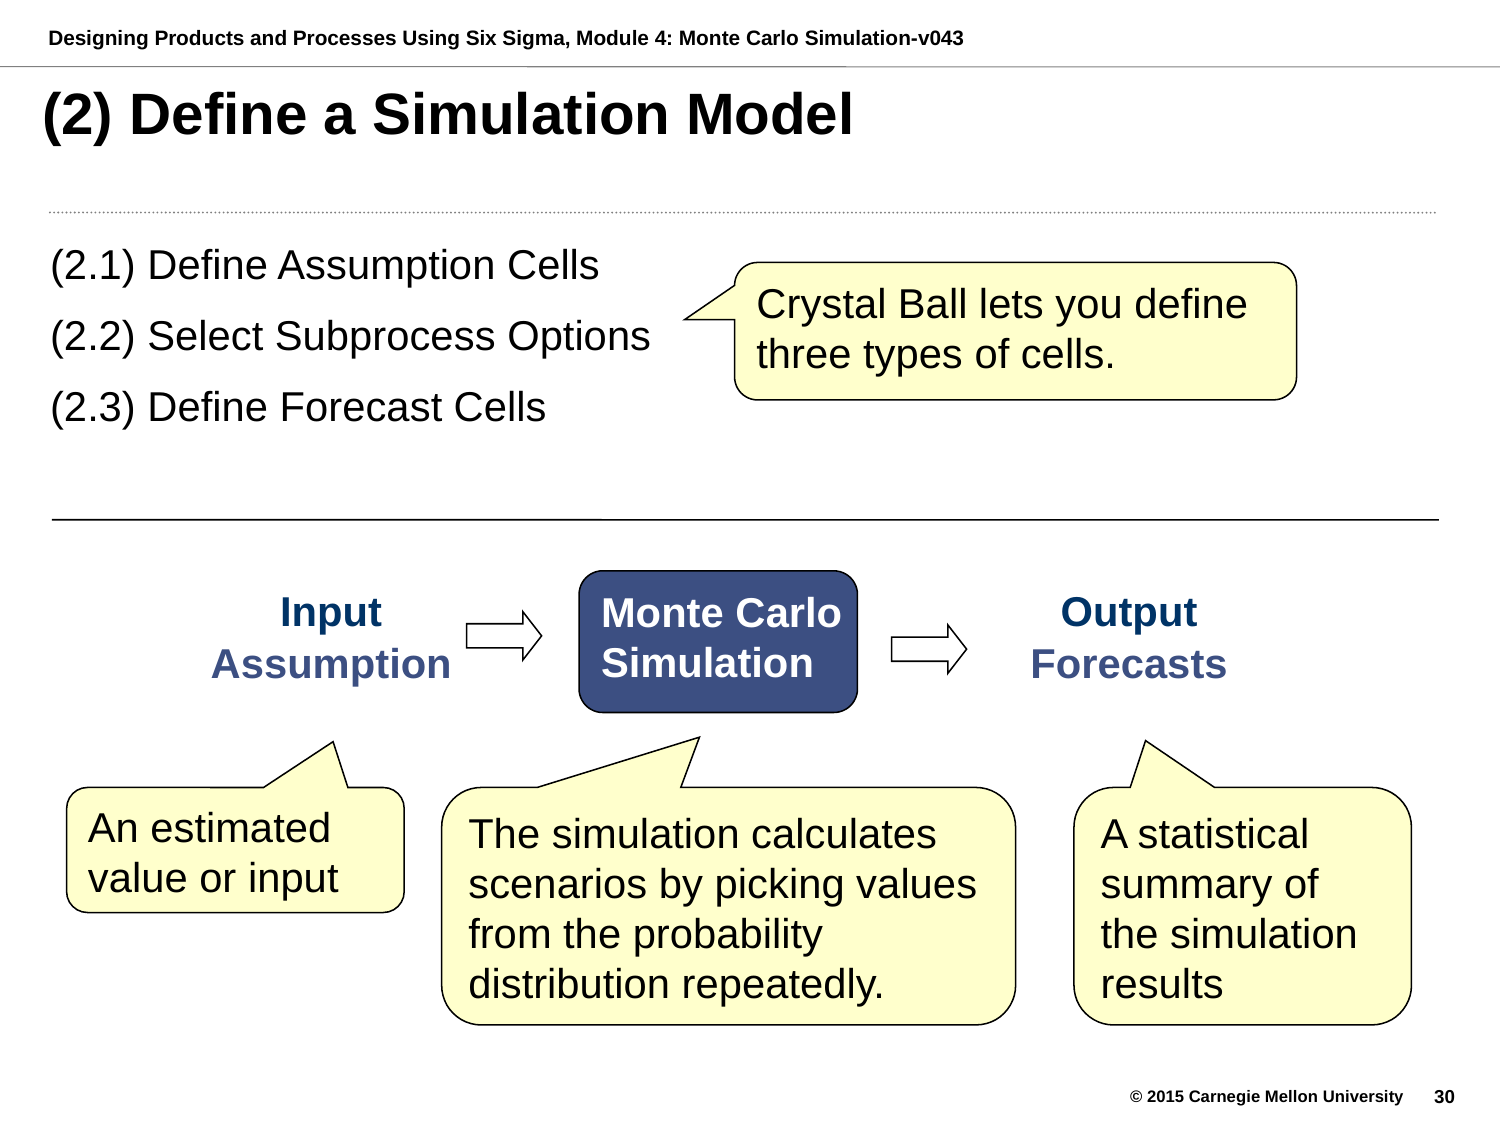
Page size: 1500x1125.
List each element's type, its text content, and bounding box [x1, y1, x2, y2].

text_box Input Assumption [195, 586, 467, 695]
text_box [467, 611, 542, 661]
text_box Crystal Ball lets you define three types of cells. [684, 262, 1297, 400]
text_box [891, 624, 967, 674]
list (2.1) Define Assumption Cells (2.2) Select Subprocess Options (2.3) Define Forecast Cells [50, 237, 1437, 1000]
text_box Monte Carlo Simulation [579, 570, 858, 713]
text_box The simulation calculates scenarios by picking values from the probability distribution repeatedly. [441, 737, 1016, 1025]
text_box A statistical summary of the simulation results [1073, 740, 1412, 1025]
text_box Output Forecasts [1015, 586, 1243, 695]
text_box An estimated value or input [66, 741, 405, 913]
title (2) Define a Simulation Model [42, 89, 1438, 147]
